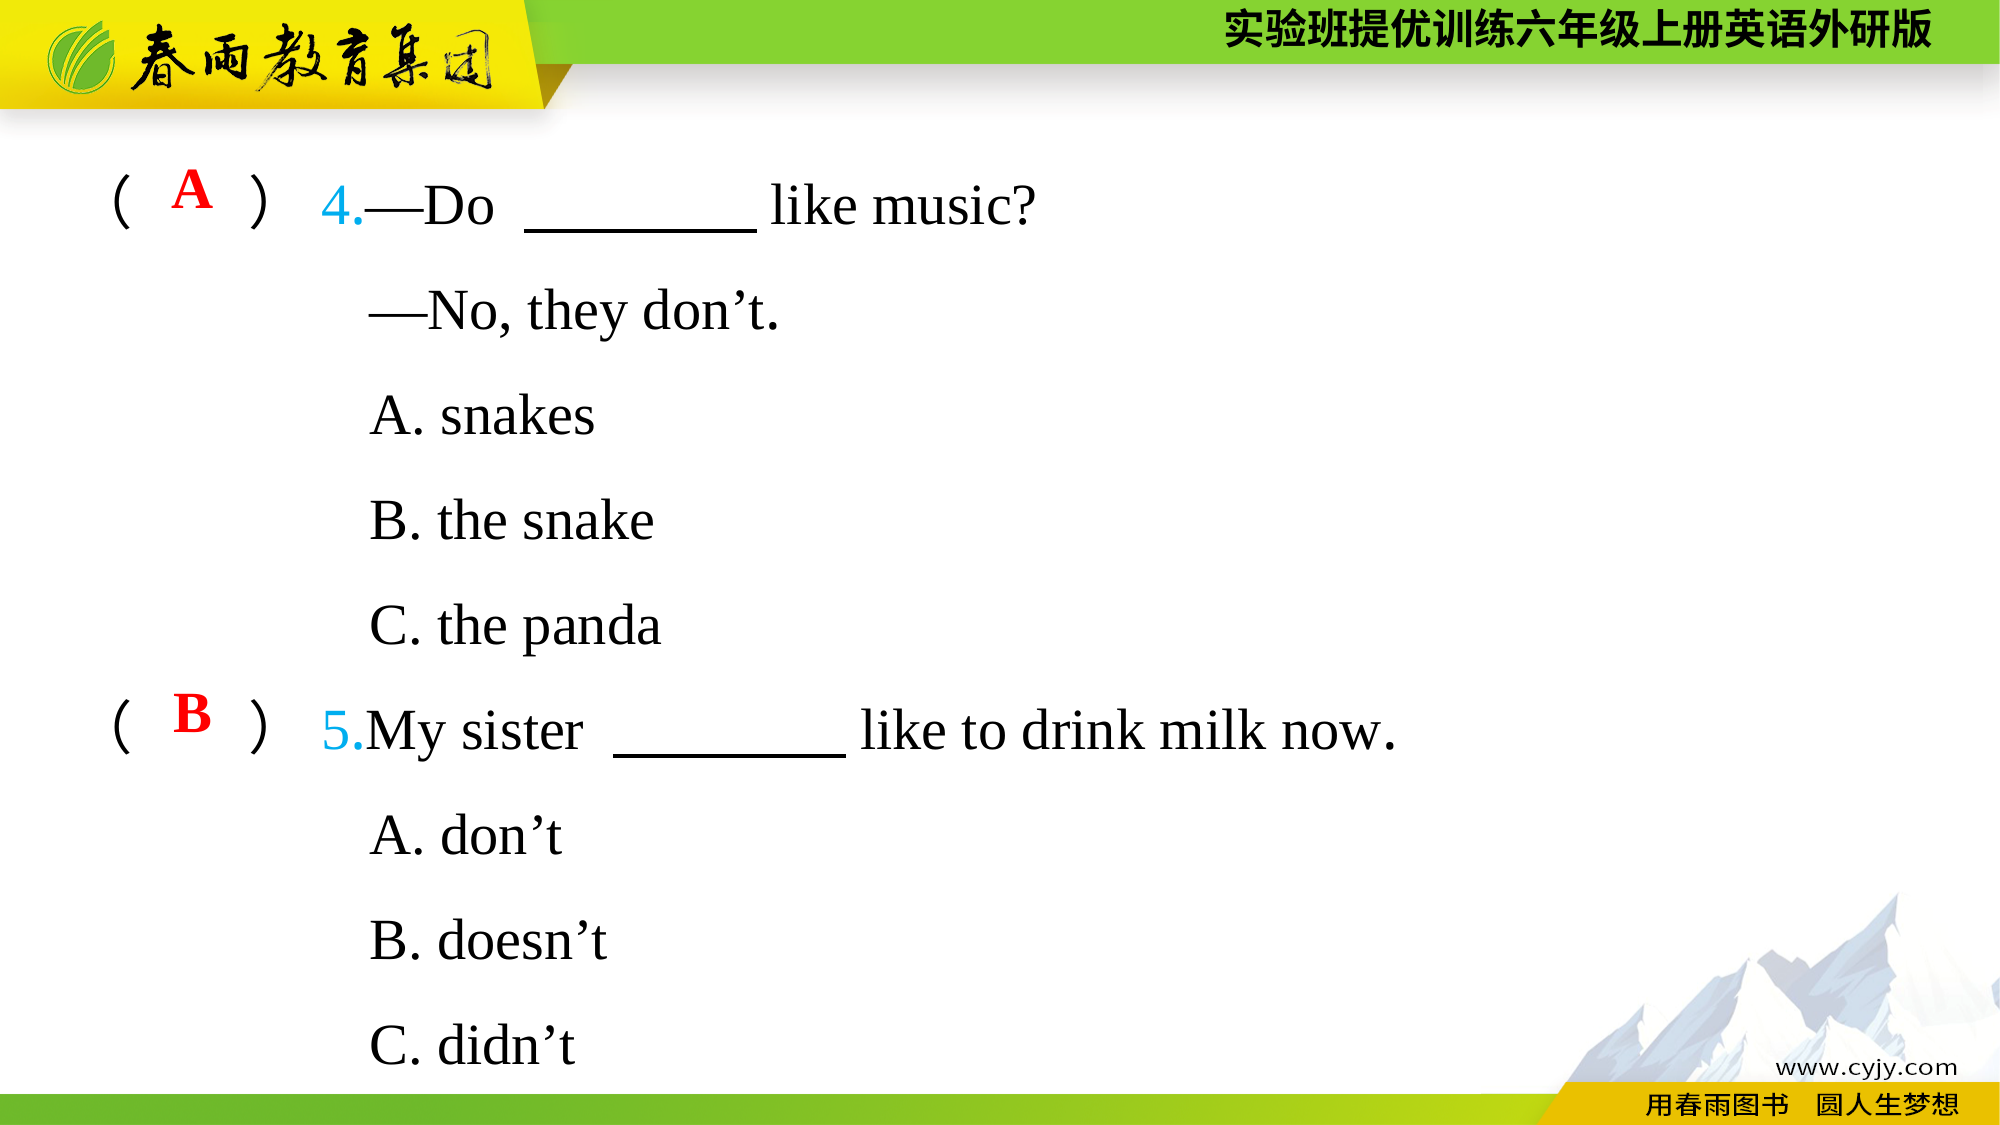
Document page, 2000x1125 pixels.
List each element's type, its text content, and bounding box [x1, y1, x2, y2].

picture [0, 0, 2000, 1125]
text_box （ ）5.My sister like to drink milk now. A. don’t B. doesn’t C. didn’t [59, 649, 1944, 1084]
list （ ）4.—Do like music? —No, they don’t. A. snakes B. the snake C. the panda [59, 124, 1944, 649]
text_box B [158, 666, 233, 752]
text_box A [156, 143, 232, 229]
